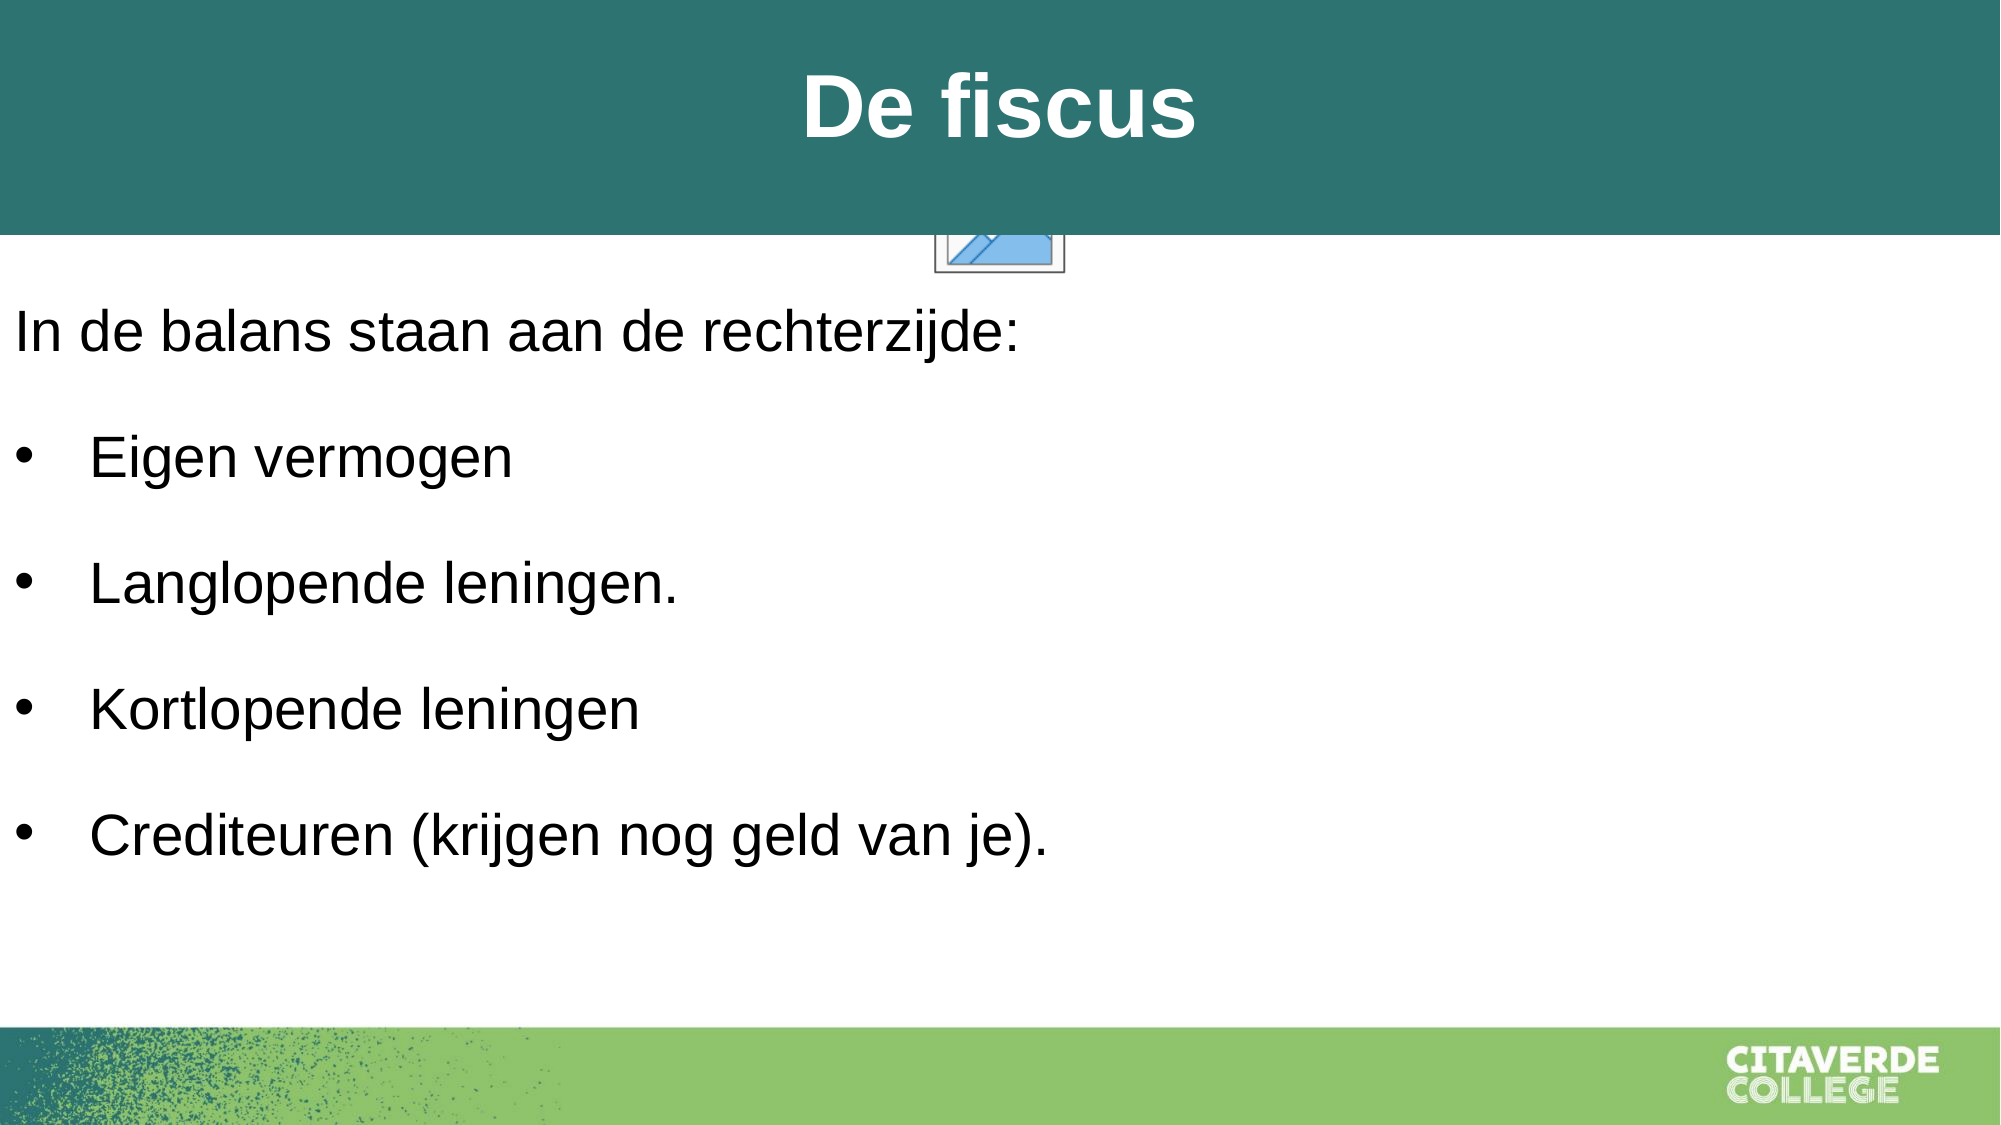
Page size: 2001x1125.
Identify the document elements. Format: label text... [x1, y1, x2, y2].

list In de balans staan aan de rechterzijde: Eigen vermogen Langlopende leningen. Kortlopende leningen Crediteuren (krijgen nog geld van je). [0, 444, 2000, 1005]
picture [0, 0, 2001, 1125]
